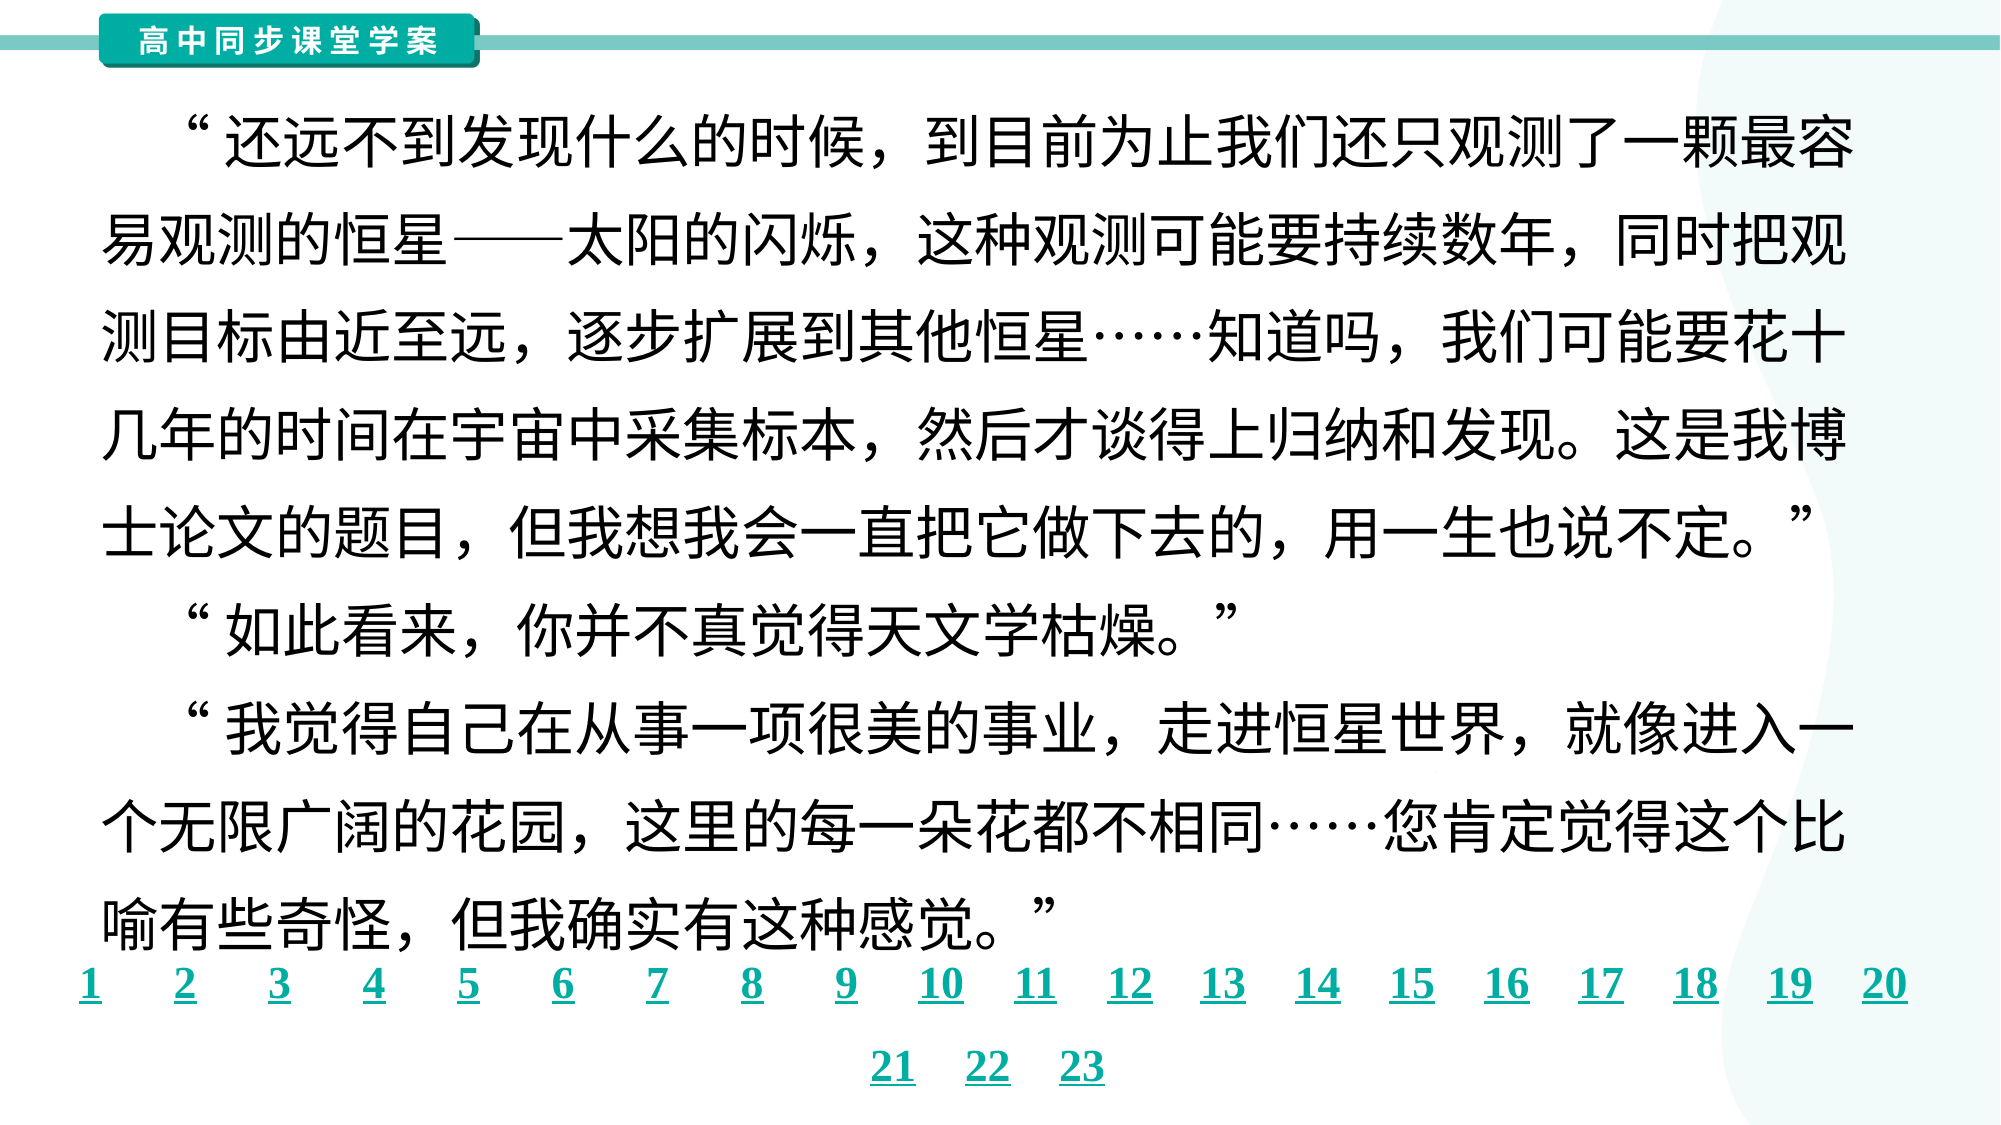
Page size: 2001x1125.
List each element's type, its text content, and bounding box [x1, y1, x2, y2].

picture [0, 0, 2000, 1125]
text_box “还远不到发现什么的时候，到目前为止我们还只观测了一颗最容 易观测的恒星——太阳的闪烁，这种观测可能要持续数年，同时把观 测目标由近至远，逐步扩展到其他恒星……知道吗，我们可能要花十 几年的时间在宇宙中采集标本，然后才谈得上归纳和发现。这是我博 士论文的题目，但我想我会一直把它做下去的，用一生也说不定。” “如此看来，你并不真觉得天文学枯燥。” “我觉得自己在从事一项很美的事业，走进恒星世界，就像进入一 个无限广阔的花园，这里的每一朵花都不相同……您肯定觉得这个比 喻有些奇怪，但我确实有这种感觉。” [100, 76, 1899, 958]
